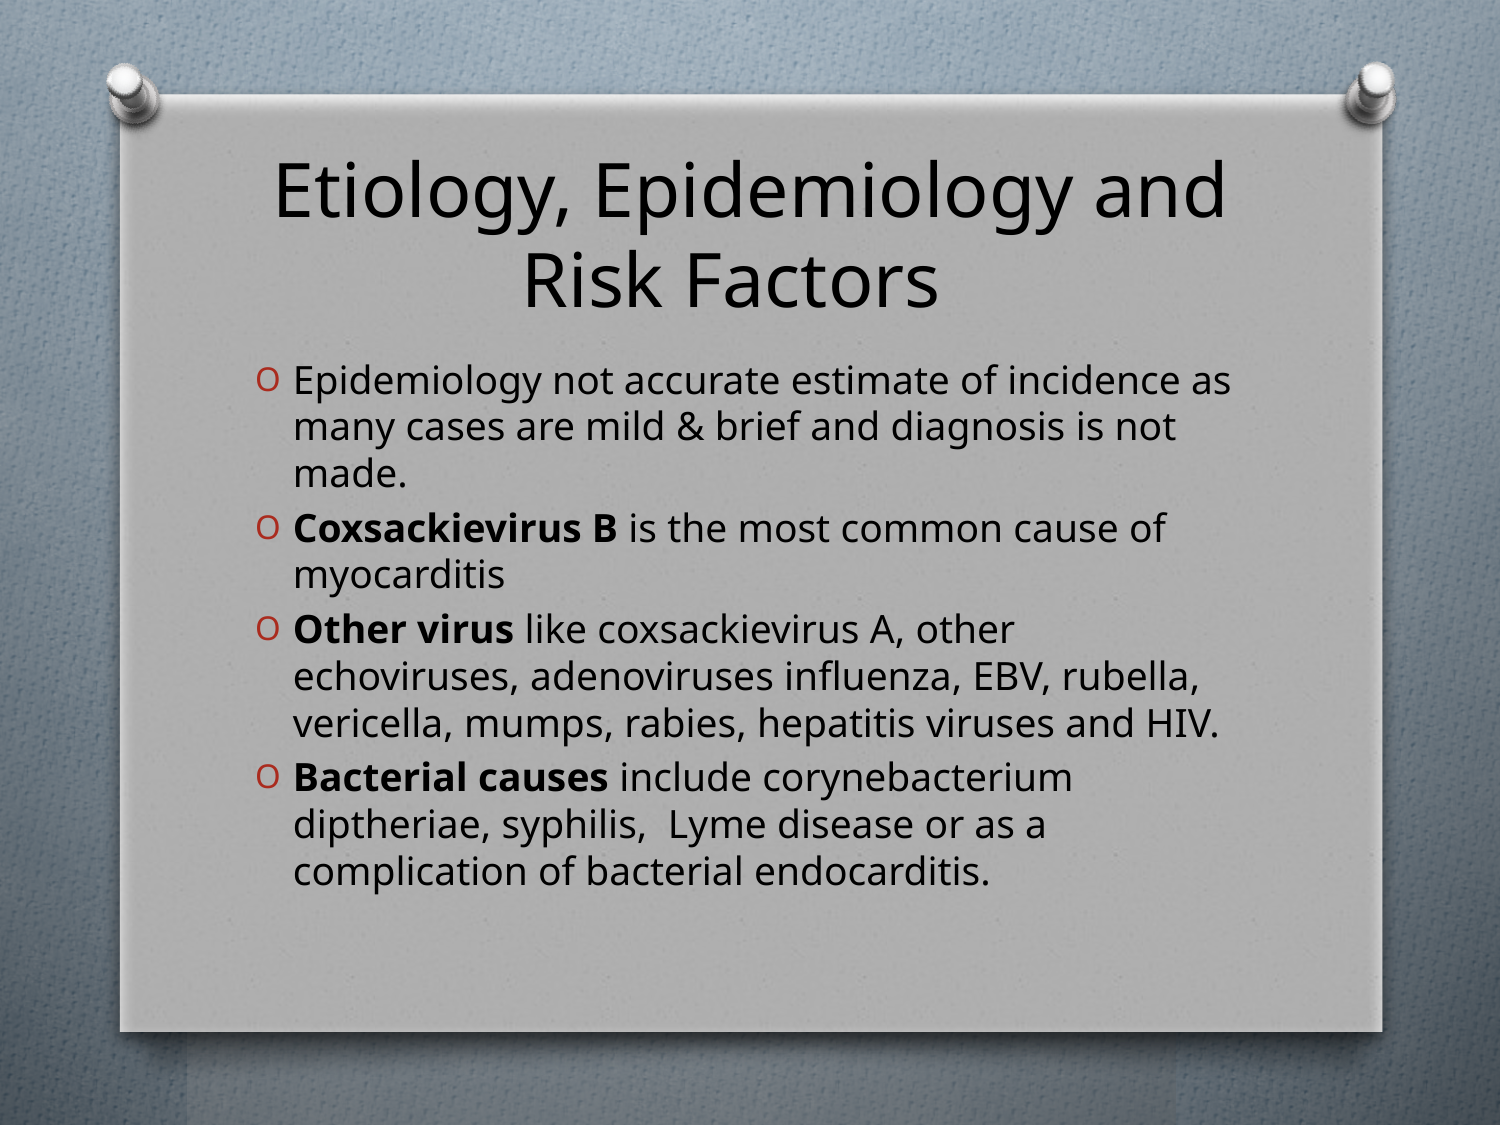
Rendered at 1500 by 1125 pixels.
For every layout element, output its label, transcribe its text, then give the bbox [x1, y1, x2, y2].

picture [75, 29, 198, 153]
title Etiology, Epidemiology and Risk Factors [179, 134, 1323, 332]
list Epidemiology not accurate estimate of incidence as many cases are mild & brief and diagnosis is not made. Coxsackievirus B is the most common cause of myocarditis Other virus like coxsackievirus A, other echoviruses, adenoviruses influenza, EBV, rubella, vericella, mumps, rabies, hepatitis viruses and HIV. Bacterial causes include corynebacterium diptheriae, syphilis, Lyme disease or as a complication of bacterial endocarditis. [240, 347, 1257, 939]
picture [1317, 35, 1439, 156]
